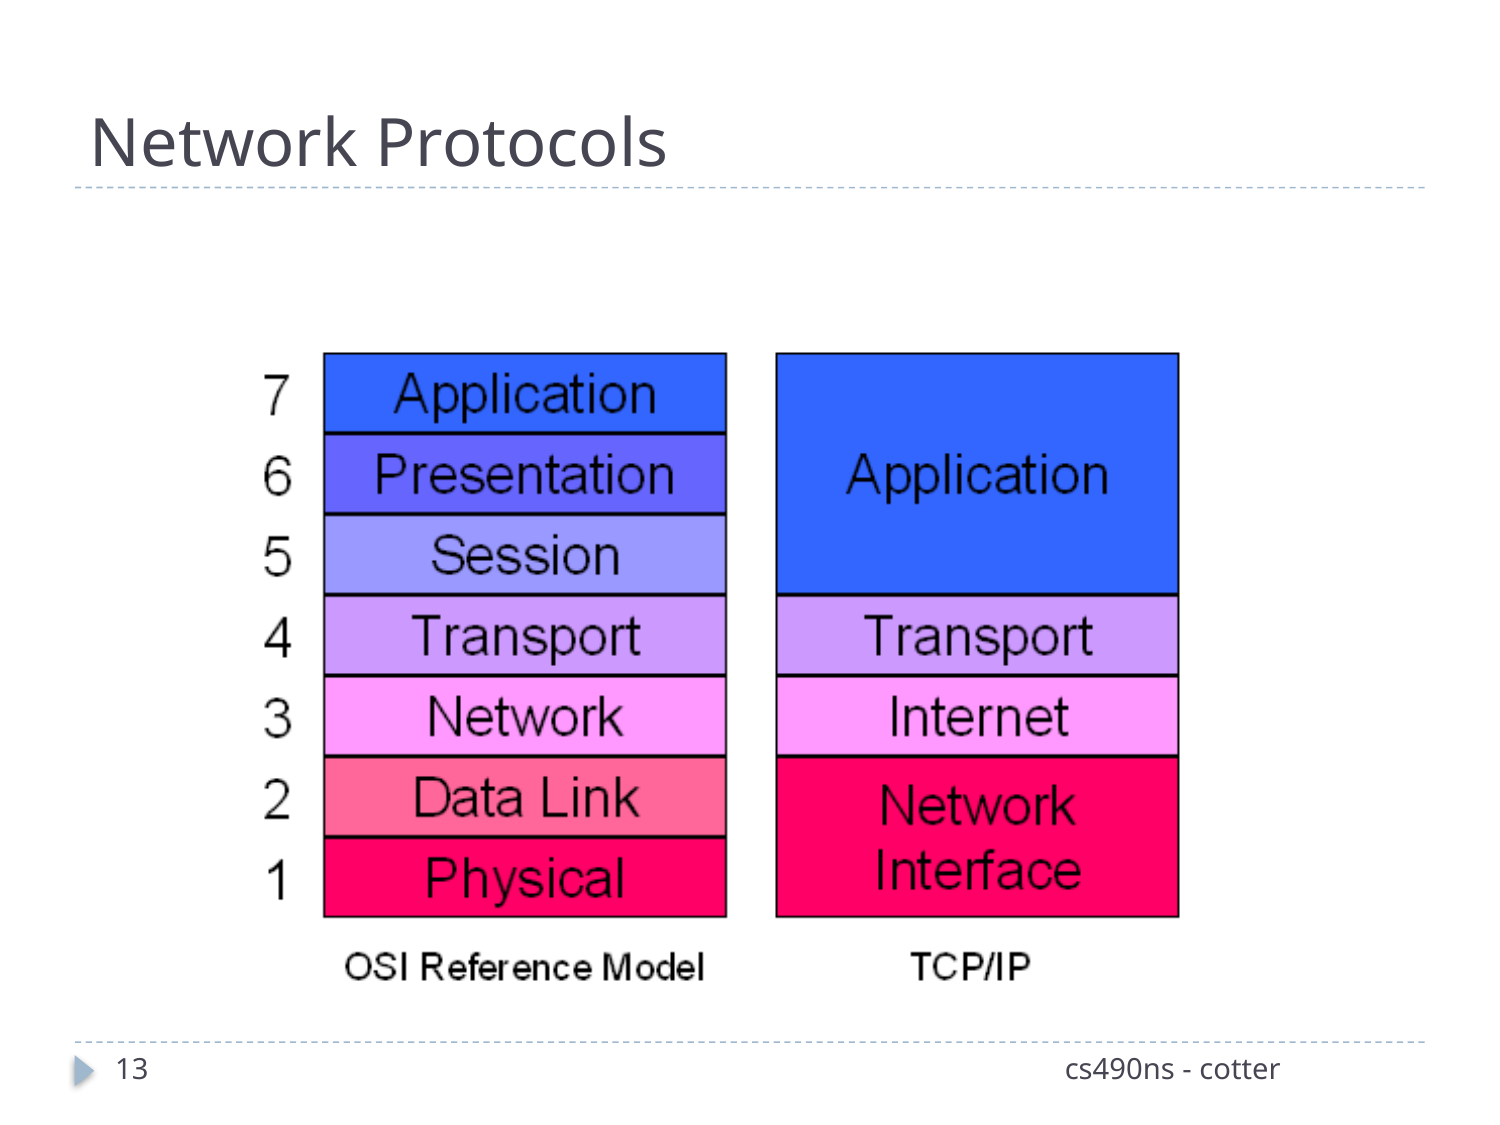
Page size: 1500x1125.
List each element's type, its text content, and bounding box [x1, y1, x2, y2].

title Network Protocols [75, 24, 1425, 188]
slide_number cs490ns - cotter [1050, 1042, 1426, 1103]
slide_number 13 [100, 1042, 426, 1103]
picture [253, 349, 1188, 994]
